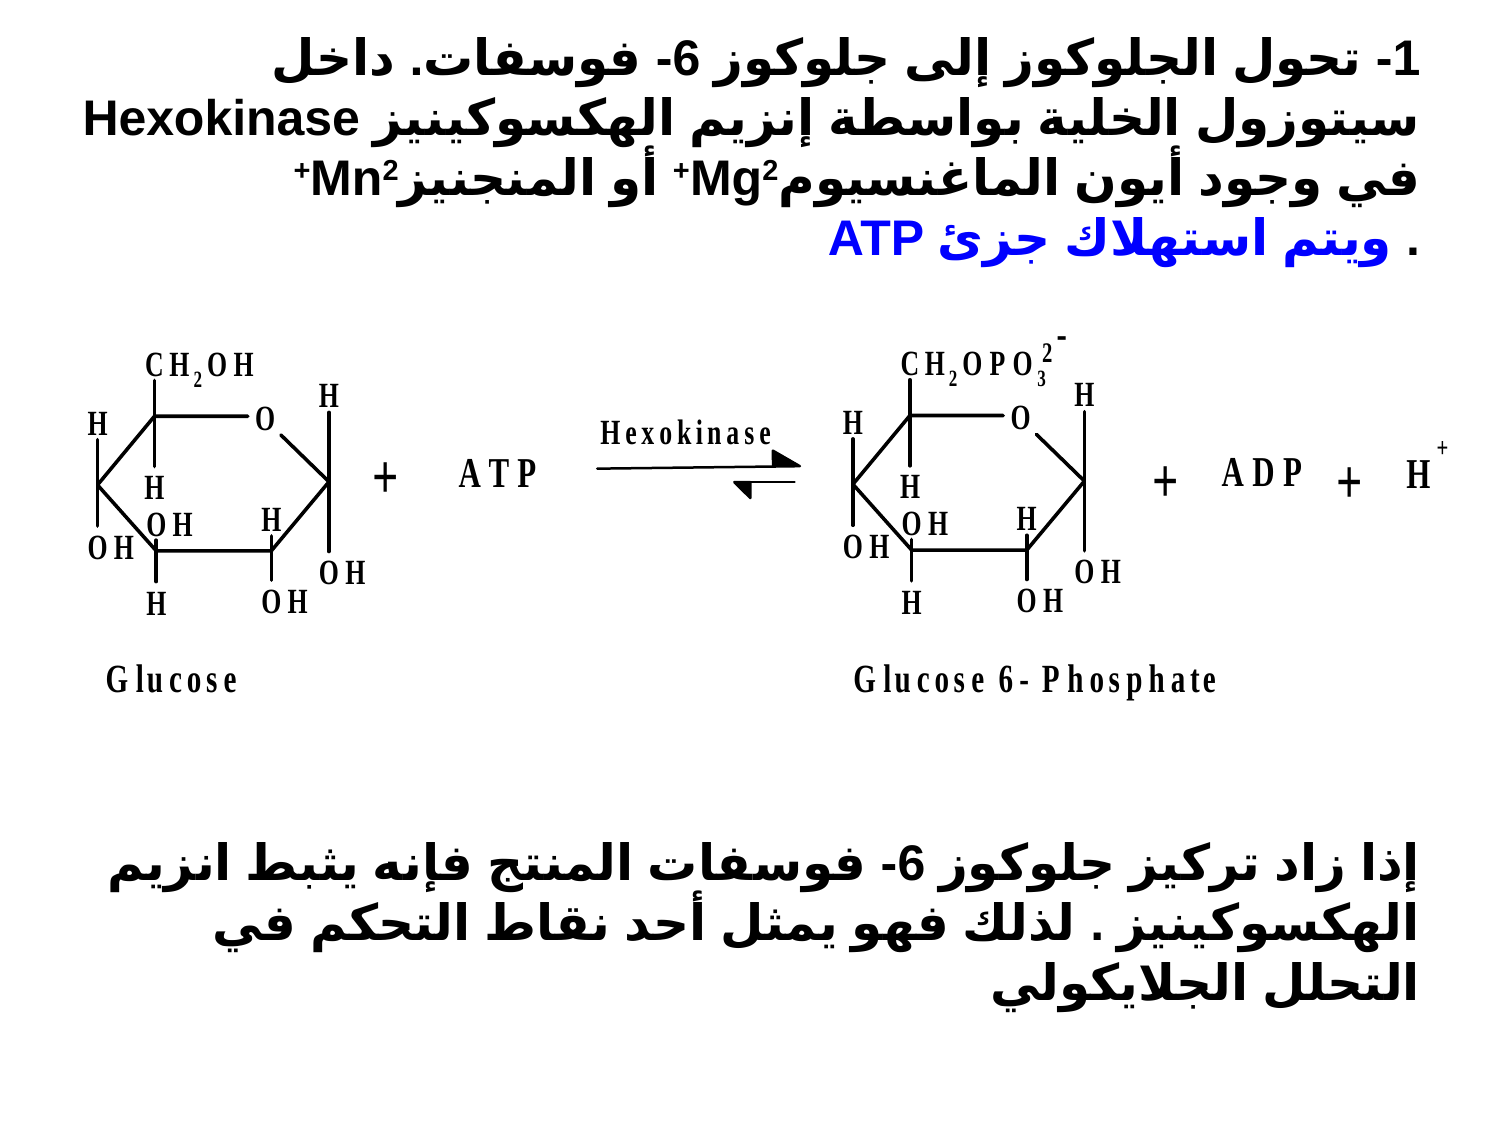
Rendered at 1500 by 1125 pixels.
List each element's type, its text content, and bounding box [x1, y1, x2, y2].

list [76, 310, 1459, 752]
text_box إذا زاد تركيز جلوكوز 6- فوسفات المنتج فإنه يثبط انزيم الهكسوكينيز . لذلك فهو يمثل أحد نقاط التحكم في التحلل الجلايكولي [41, 822, 1435, 1018]
text_box 1- تحول الجلوكوز إلى جلوكوز 6- فوسفات. داخل سيتوزول الخلية بواسطة إنزيم الهكسوكينيز Hexokinase في وجود أيون الماغنسيومMg2+ أو المنجنيزMn2+ . ويتم استهلاك جزئ ATP [41, 18, 1435, 273]
